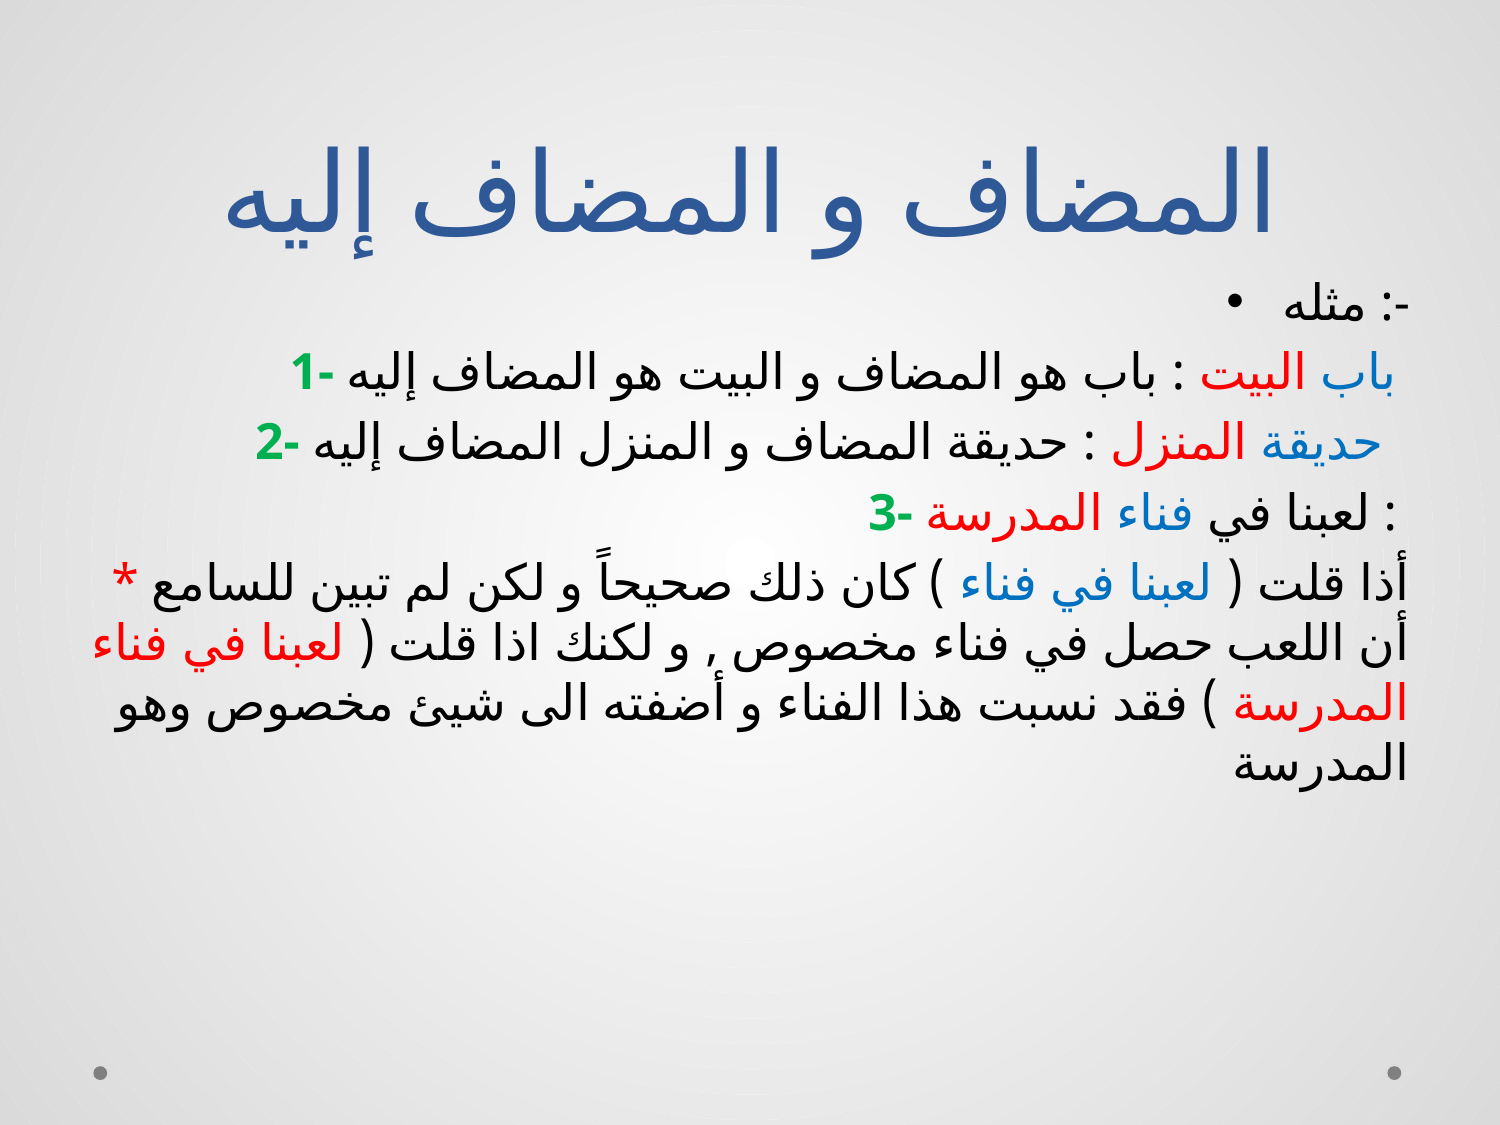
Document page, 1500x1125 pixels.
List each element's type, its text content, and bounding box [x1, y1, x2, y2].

title المضاف و المضاف إليه [75, 0, 1425, 262]
list مثله :- 1- باب البيت : باب هو المضاف و البيت هو المضاف إليه 2- حديقة المنزل : حديقة المضاف و المنزل المضاف إليه 3- لعبنا في فناء المدرسة : * أذا قلت ( لعبنا في فناء ) كان ذلك صحيحاً و لكن لم تبين للسامع أن اللعب حصل في فناء مخصوص , و لكنك اذا قلت ( لعبنا في فناء المدرسة ) فقد نسبت هذا الفناء و أضفته الى شيئ مخصوص وهو المدرسة [75, 262, 1425, 1005]
